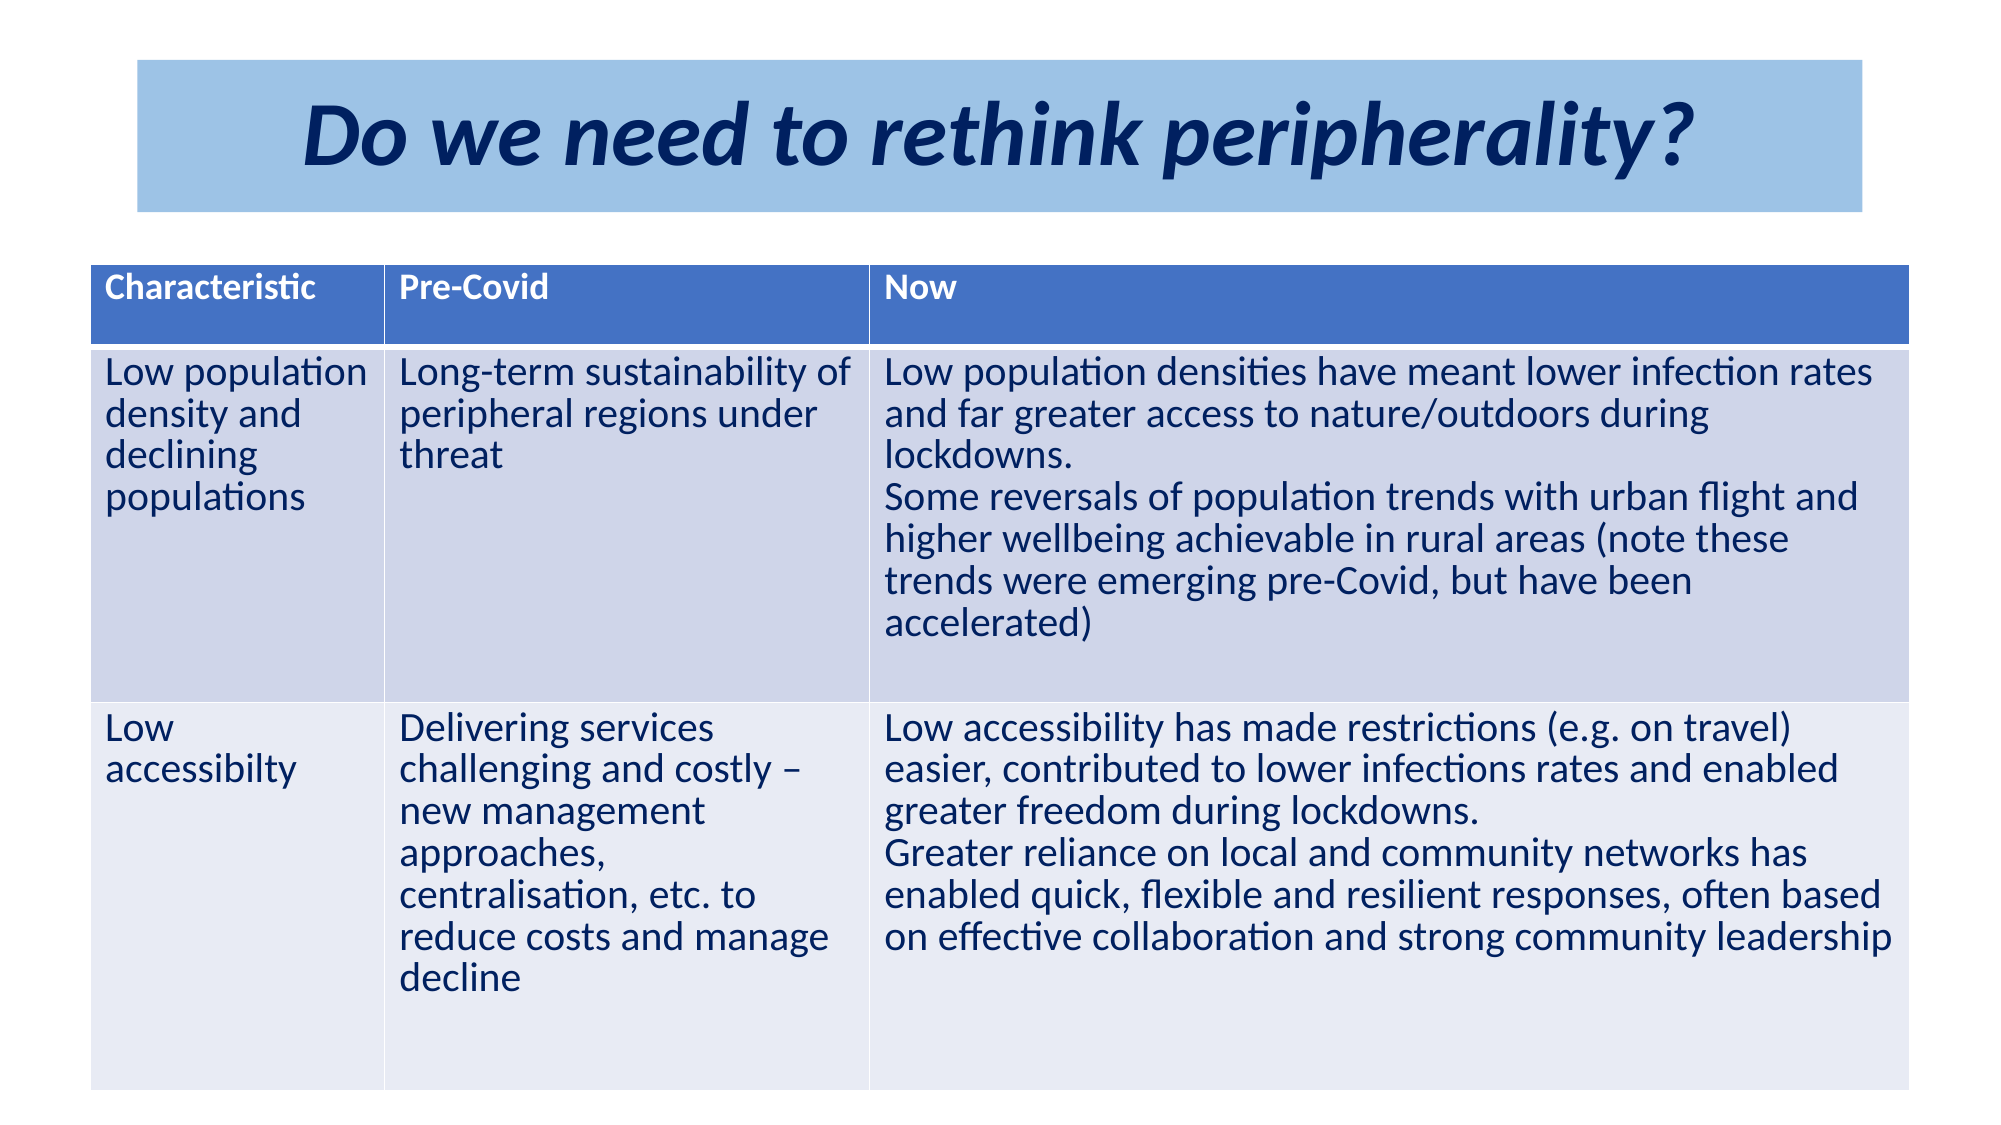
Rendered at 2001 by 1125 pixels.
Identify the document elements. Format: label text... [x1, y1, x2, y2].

table_cell Low population densities have meant lower infection rates and far greater access to nature/outdoors during lockdowns. Some reversals of population trends with urban flight and higher wellbeing achievable in rural areas (note these trends were emerging pre-Covid, but have been accelerated) [870, 350, 1909, 702]
table_cell Long-term sustainability of peripheral regions under threat [385, 350, 869, 702]
table_cell Low accessibilty [91, 703, 384, 1090]
title Do we need to rethink peripherality? [137, 59, 1863, 213]
table_header Now [870, 265, 1909, 344]
table_header Pre-Covid [385, 265, 869, 344]
table_cell Delivering services challenging and costly – new management approaches, centralisation, etc. to reduce costs and manage decline [385, 703, 869, 1090]
table_header Characteristic [91, 265, 384, 344]
table_cell Low accessibility has made restrictions (e.g. on travel) easier, contributed to lower infections rates and enabled greater freedom during lockdowns. Greater reliance on local and community networks has enabled quick, flexible and resilient responses, often based on effective collaboration and strong community leadership [870, 703, 1909, 1090]
table_cell Low population density and declining populations [91, 350, 384, 702]
